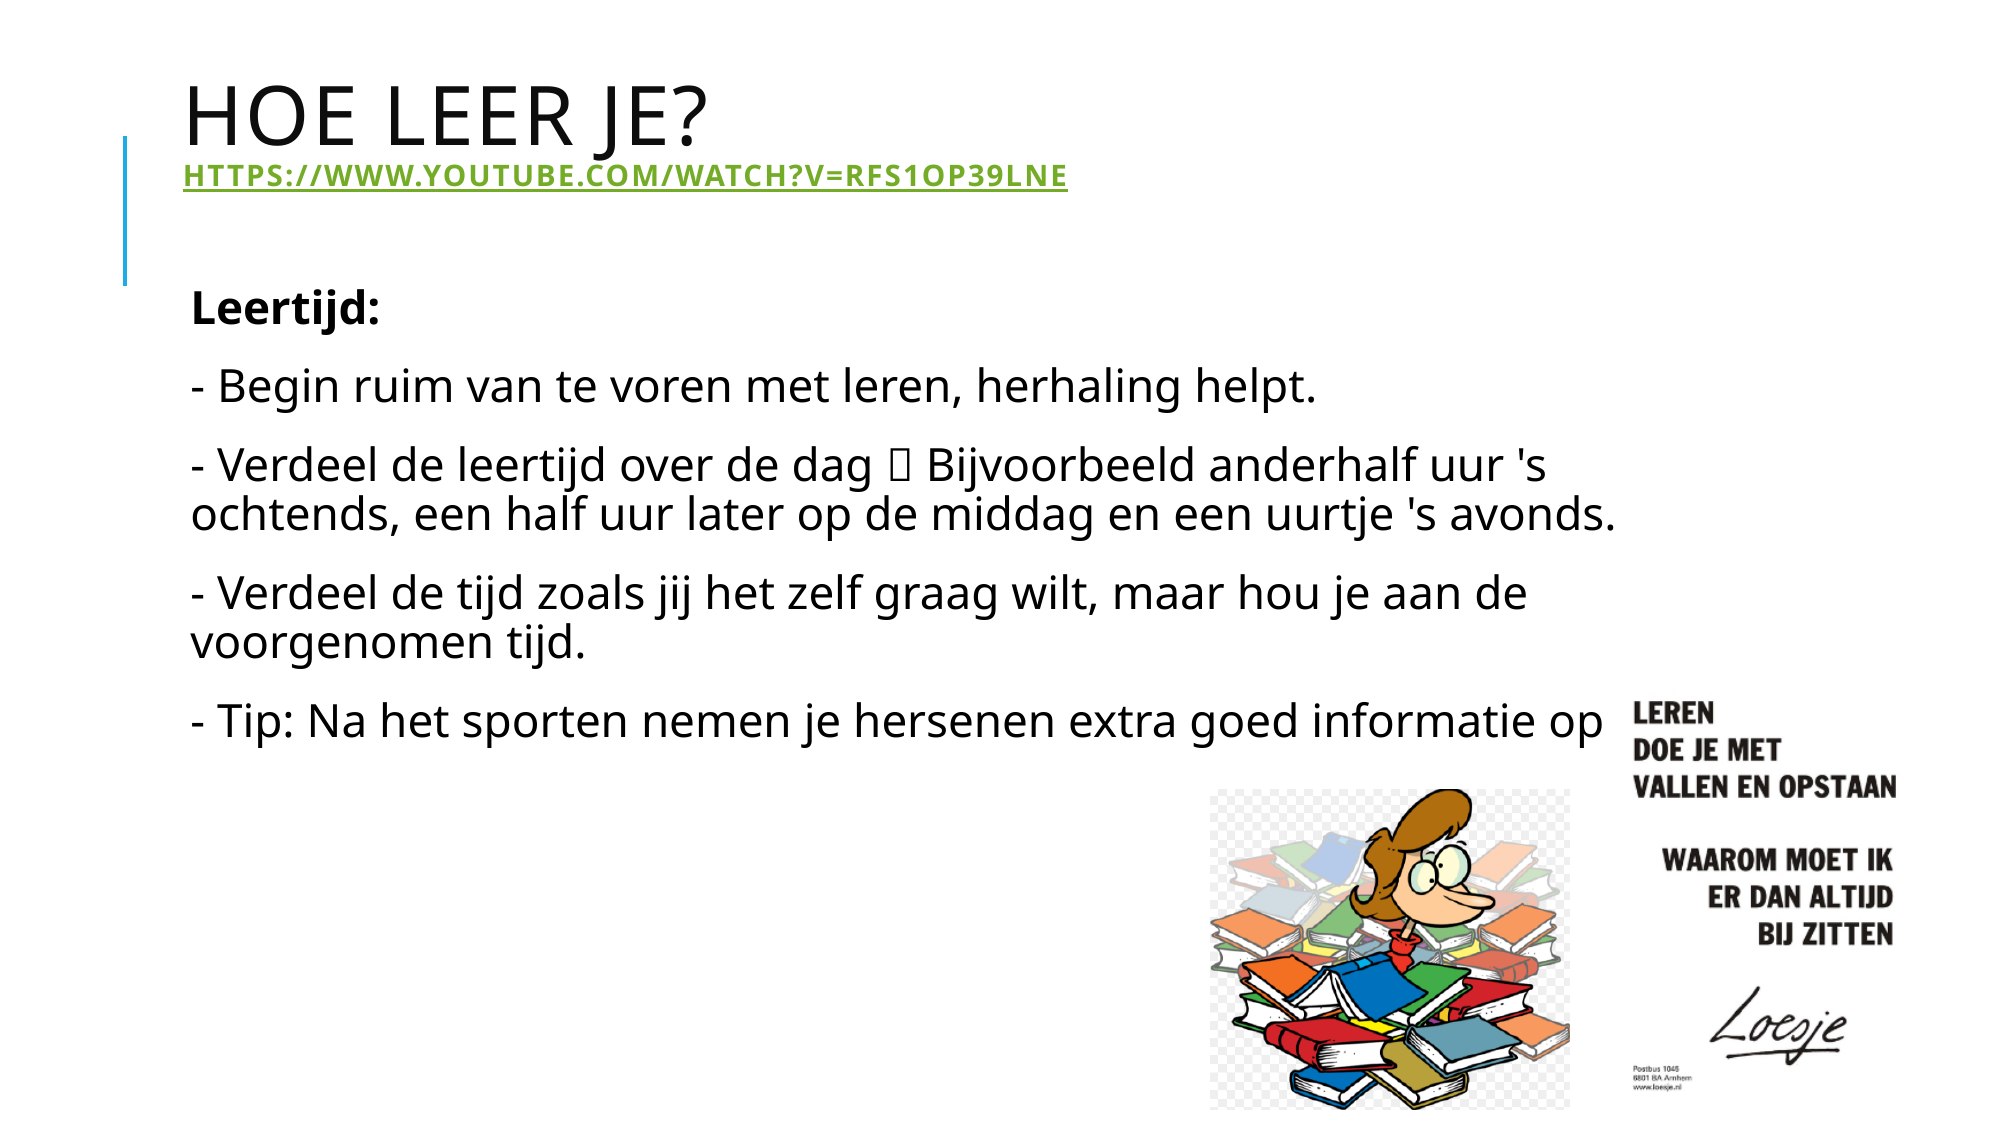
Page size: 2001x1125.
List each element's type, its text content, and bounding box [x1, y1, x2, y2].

title Hoe leer je? https://www.youtube.com/watch?v=RFs1Op39lnE [168, 74, 1763, 202]
list Leertijd: - Begin ruim van te voren met leren, herhaling helpt. - Verdeel de leertijd over de dag  Bijvoorbeeld anderhalf uur 's ochtends, een half uur later op de middag en een uurtje 's avonds. - Verdeel de tijd zoals jij het zelf graag wilt, maar hou je aan de voorgenomen tijd. - Tip: Na het sporten nemen je hersenen extra goed informatie op. [168, 277, 1763, 1066]
picture [1210, 789, 1571, 1111]
picture [1605, 676, 1920, 1110]
